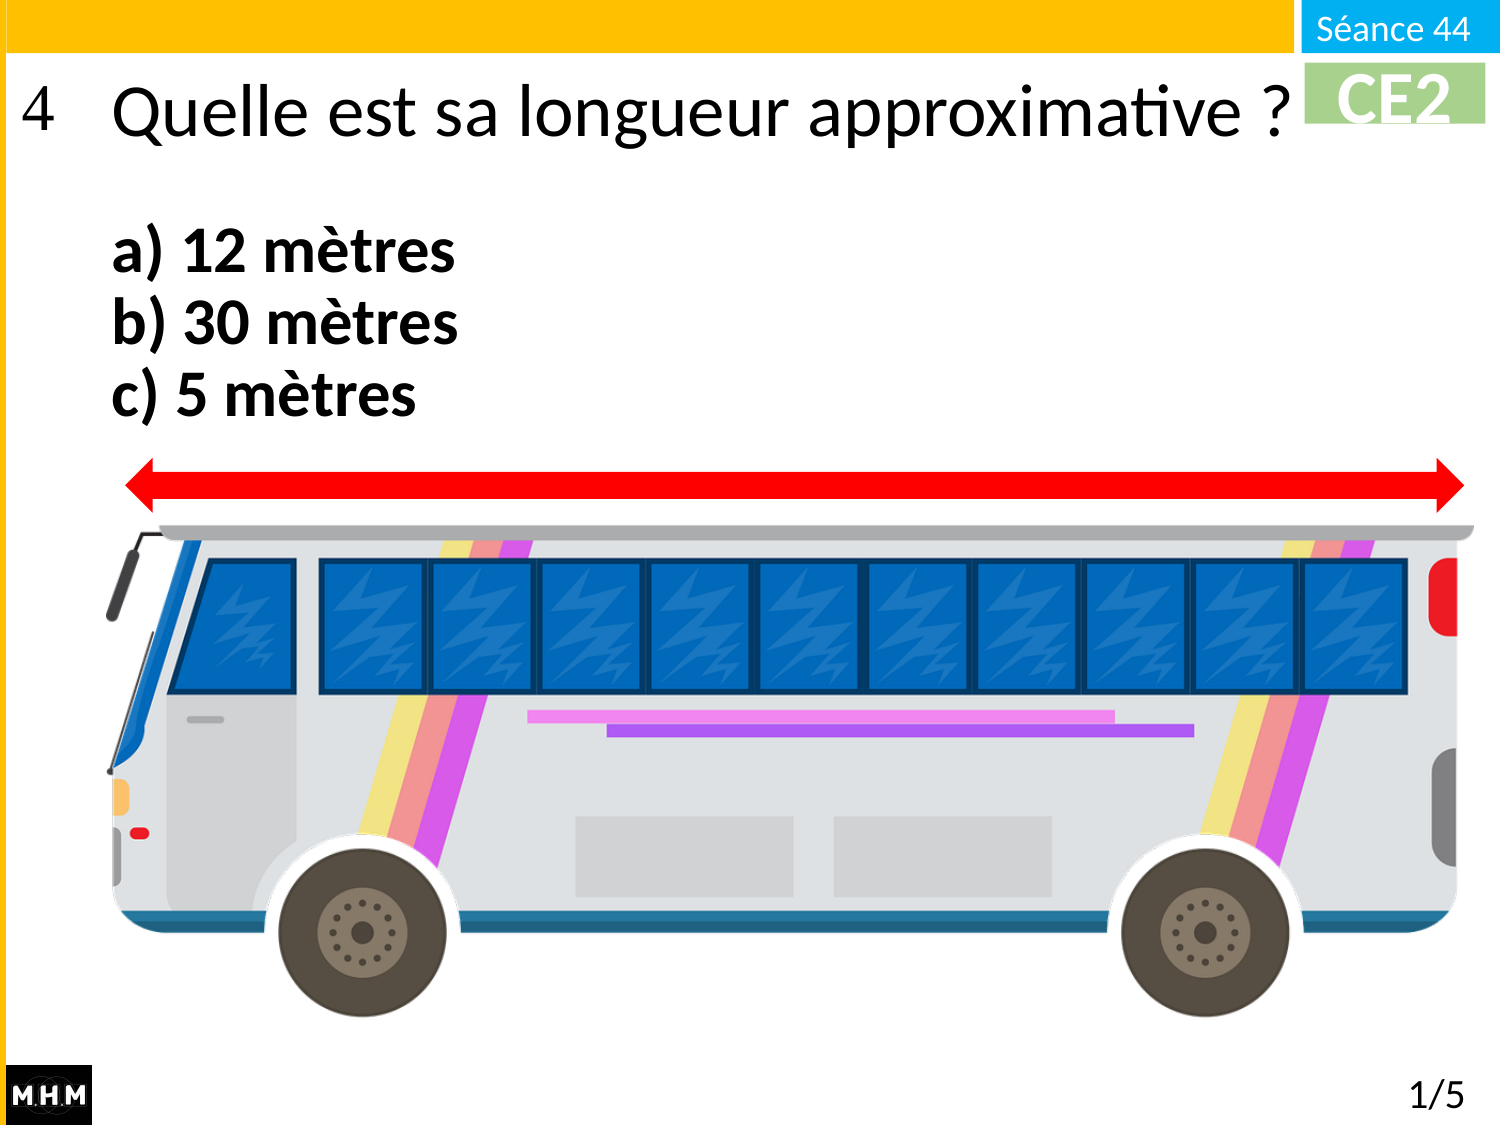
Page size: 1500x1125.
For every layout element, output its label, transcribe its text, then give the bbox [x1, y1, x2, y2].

picture [106, 429, 1474, 1114]
text_box a) 12 mètres b) 30 mètres c) 5 mètres [96, 164, 1423, 482]
text_box CE2 [1303, 62, 1487, 125]
list 1/5 [1373, 1064, 1500, 1125]
title Quelle est sa longueur approximative ? [96, 60, 1391, 164]
picture [6, 1065, 92, 1125]
